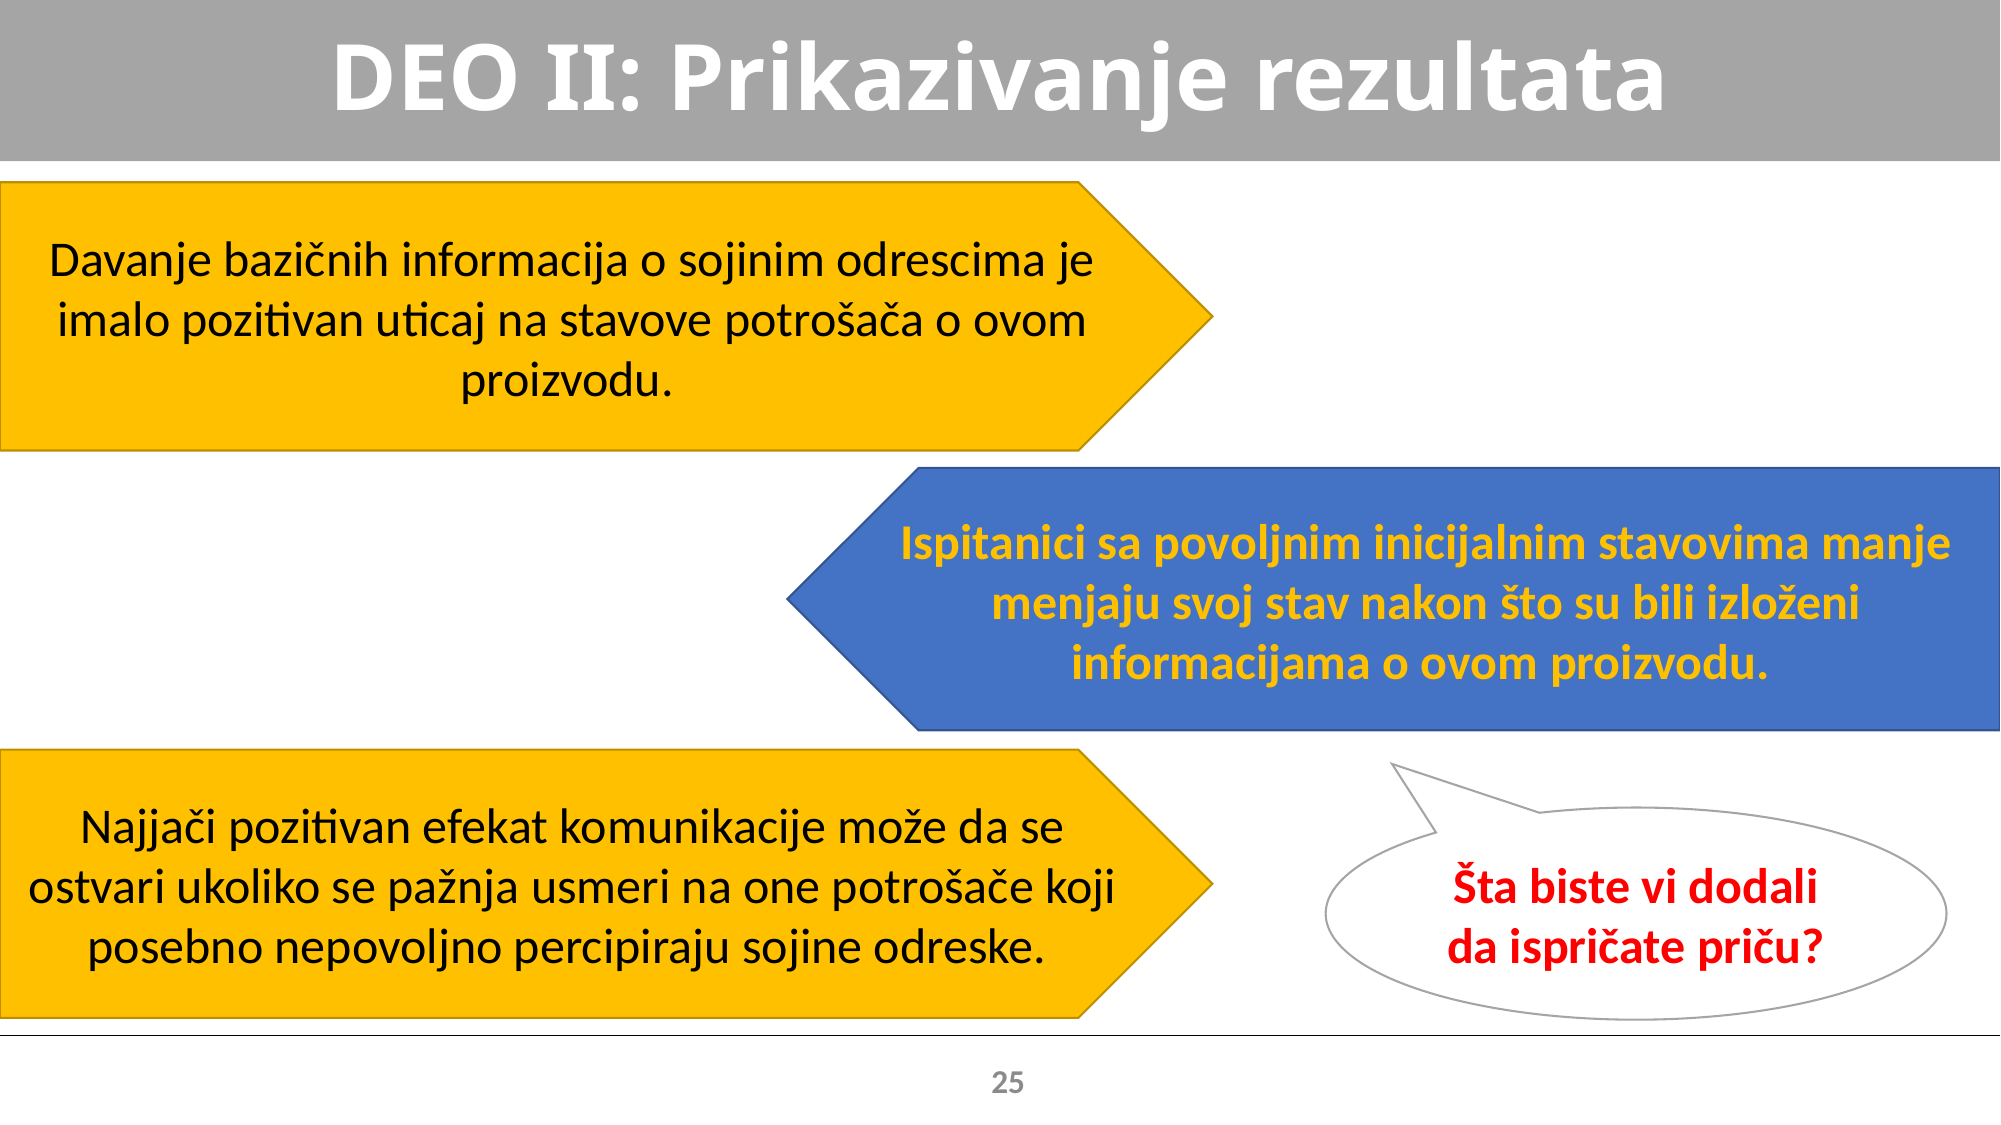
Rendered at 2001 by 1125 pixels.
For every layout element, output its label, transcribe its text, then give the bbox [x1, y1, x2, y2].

slide_number 25 [16, 1036, 2000, 1125]
text_box Ispitanici sa povoljnim inicijalnim stavovima manje menjaju svoj stav nakon što su bili izloženi informacijama o ovom proizvodu. [785, 466, 2000, 732]
text_box Najjači pozitivan efekat komunikacije može da se ostvari ukoliko se pažnja usmeri na one potrošače koji posebno nepovoljno percipiraju sojine odreske. [0, 748, 1214, 1019]
text_box Davanje bazičnih informacija o sojinim odrescima je imalo pozitivan uticaj na stavove potrošača o ovom proizvodu. [0, 181, 1214, 452]
text_box Šta biste vi dodali da ispričate priču? [1324, 761, 1948, 1021]
title DEO II: Prikazivanje rezultata [0, 0, 2000, 162]
